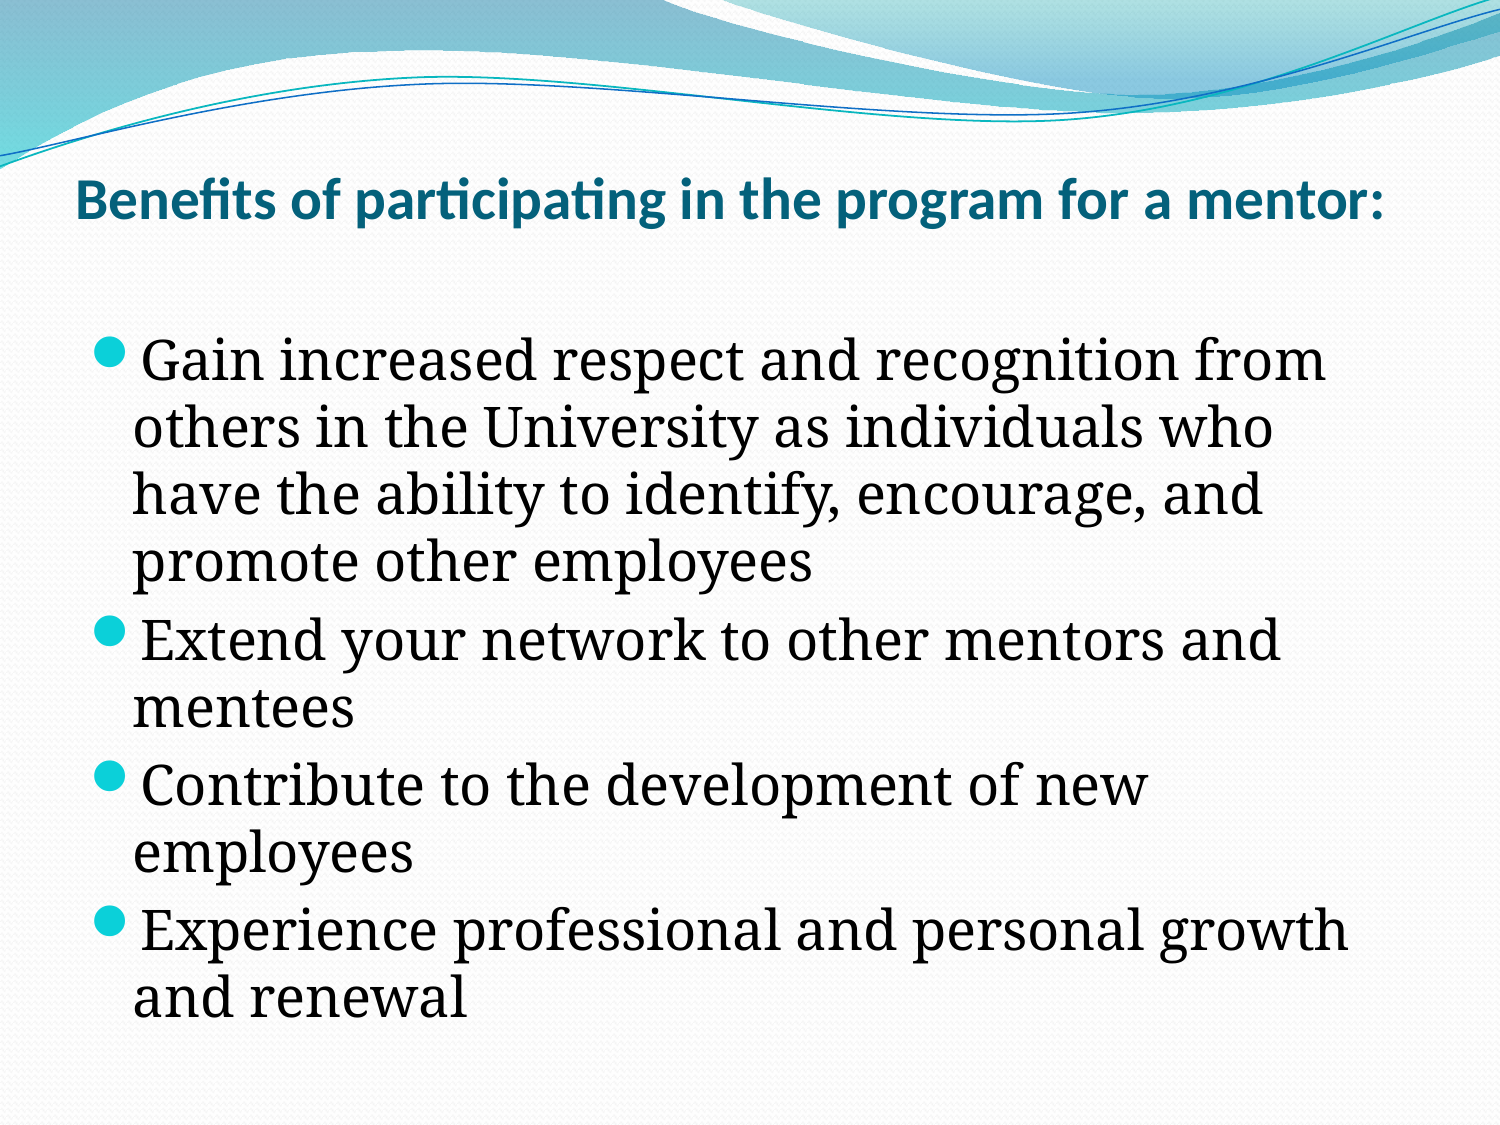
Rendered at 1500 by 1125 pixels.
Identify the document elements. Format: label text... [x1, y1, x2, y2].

list Gain increased respect and recognition from others in the University as individuals who have the ability to identify, encourage, and promote other employees Extend your network to other mentors and mentees Contribute to the development of new employees Experience professional and personal growth and renewal [75, 317, 1425, 1038]
title Benefits of participating in the program for a mentor: [75, 115, 1425, 303]
